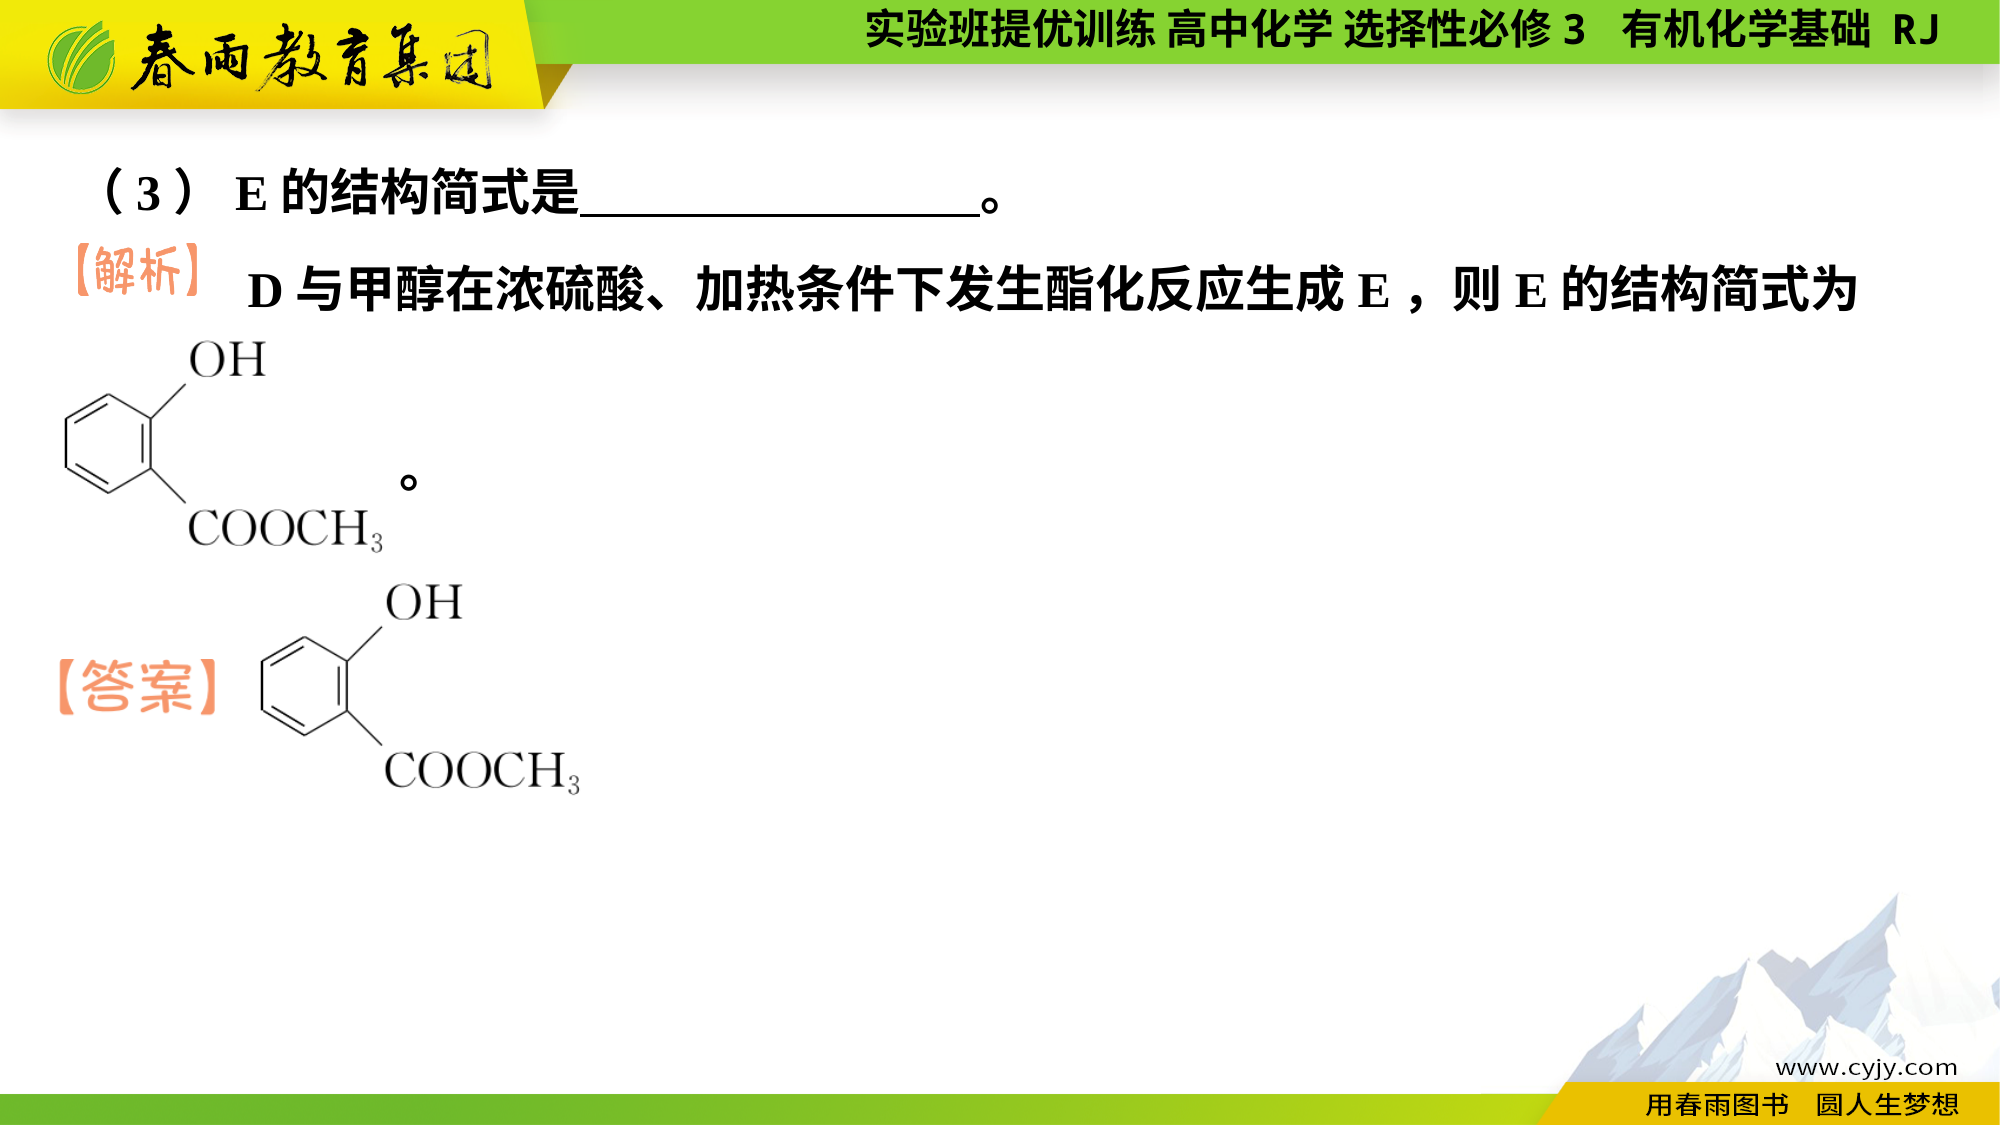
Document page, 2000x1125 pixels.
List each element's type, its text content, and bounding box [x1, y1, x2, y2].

list （3）E的结构简式是 。 [59, 122, 1944, 217]
text_box D与甲醇在浓硫酸、加热条件下发生酯化反应生成E，则E的结构简式为 。 [57, 219, 1932, 505]
picture [0, 0, 2000, 1125]
